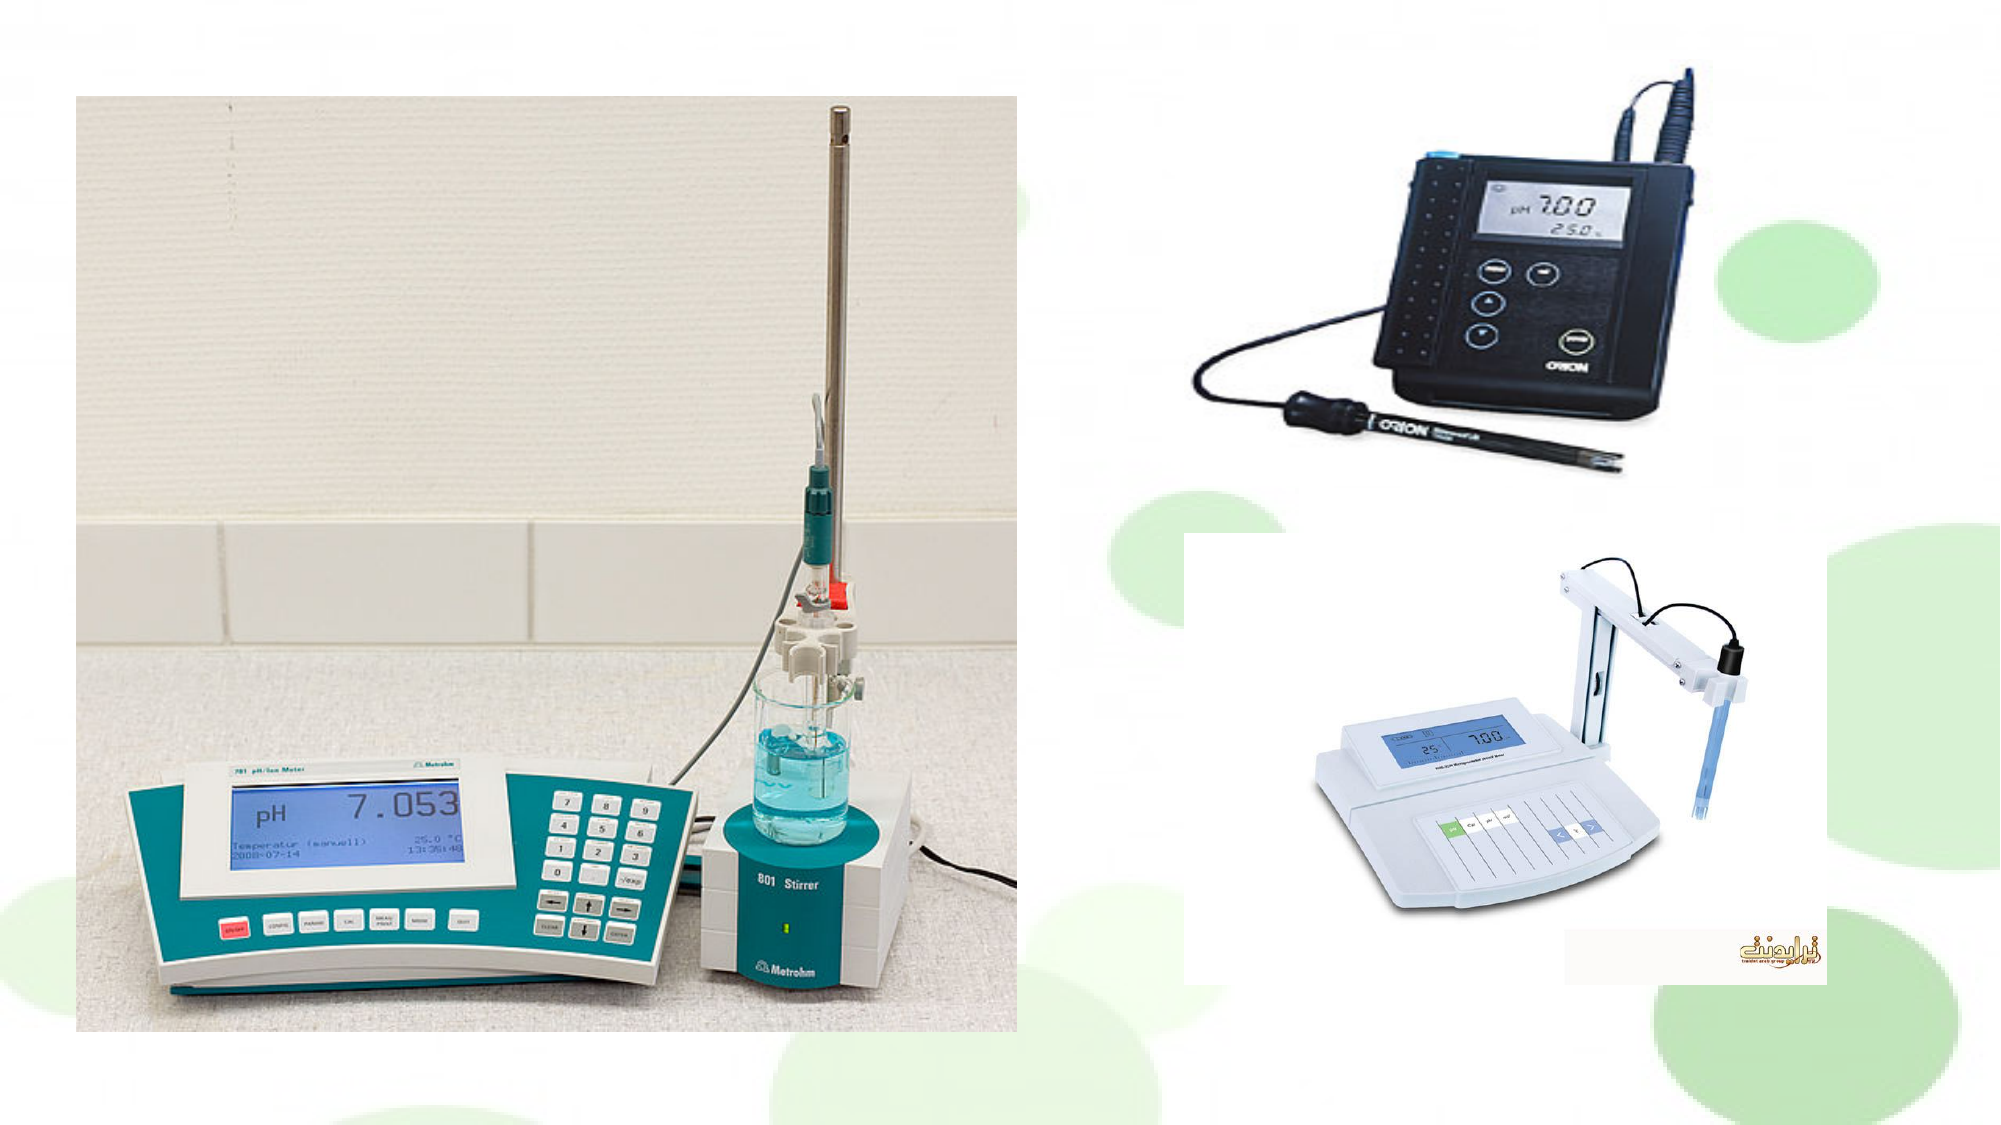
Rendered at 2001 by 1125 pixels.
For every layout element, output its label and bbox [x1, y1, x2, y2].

picture [1184, 533, 1827, 985]
picture [1184, 59, 1713, 486]
picture [76, 96, 1017, 1033]
